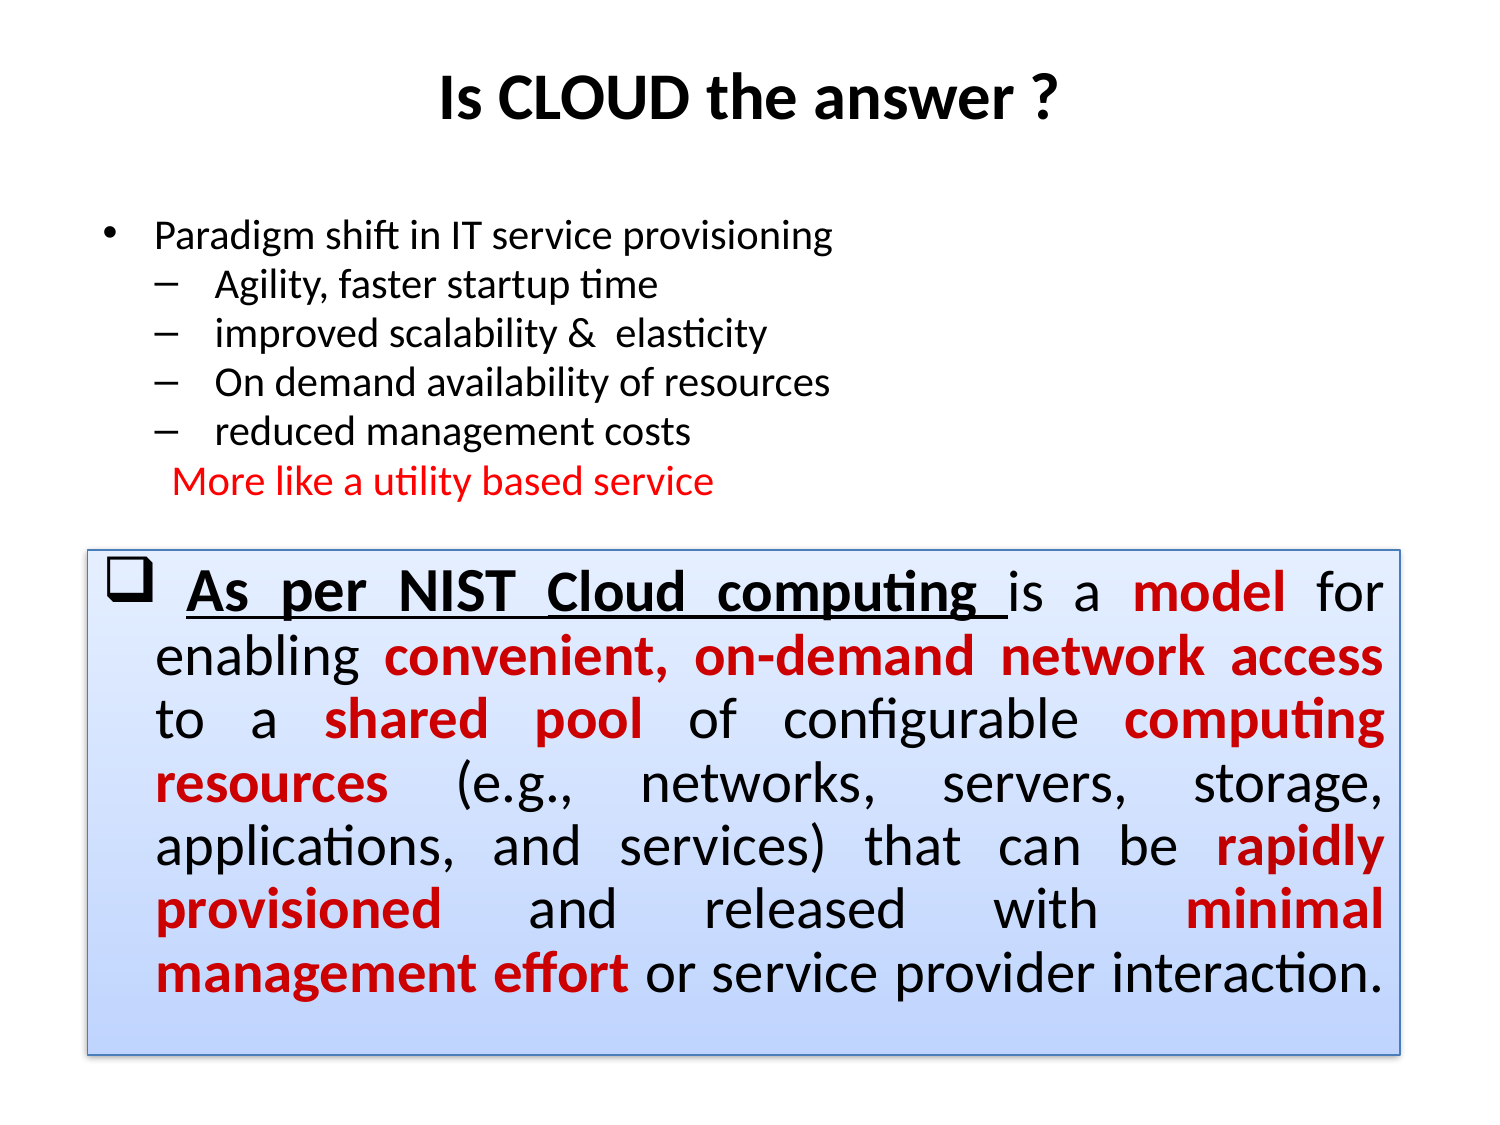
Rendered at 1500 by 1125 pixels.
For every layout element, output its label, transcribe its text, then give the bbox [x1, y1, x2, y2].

title Is CLOUD the answer ? [75, 45, 1425, 163]
list Paradigm shift in IT service provisioning Agility, faster startup time improved scalability & elasticity On demand availability of resources reduced management costs More like a utility based service [87, 163, 1388, 513]
text_box As per NIST Cloud computing is a model for enabling convenient, on-demand network access to a shared pool of configurable computing resources (e.g., networks, servers, storage, applications, and services) that can be rapidly provisioned and released with minimal management effort or service provider interaction. [87, 549, 1401, 1056]
